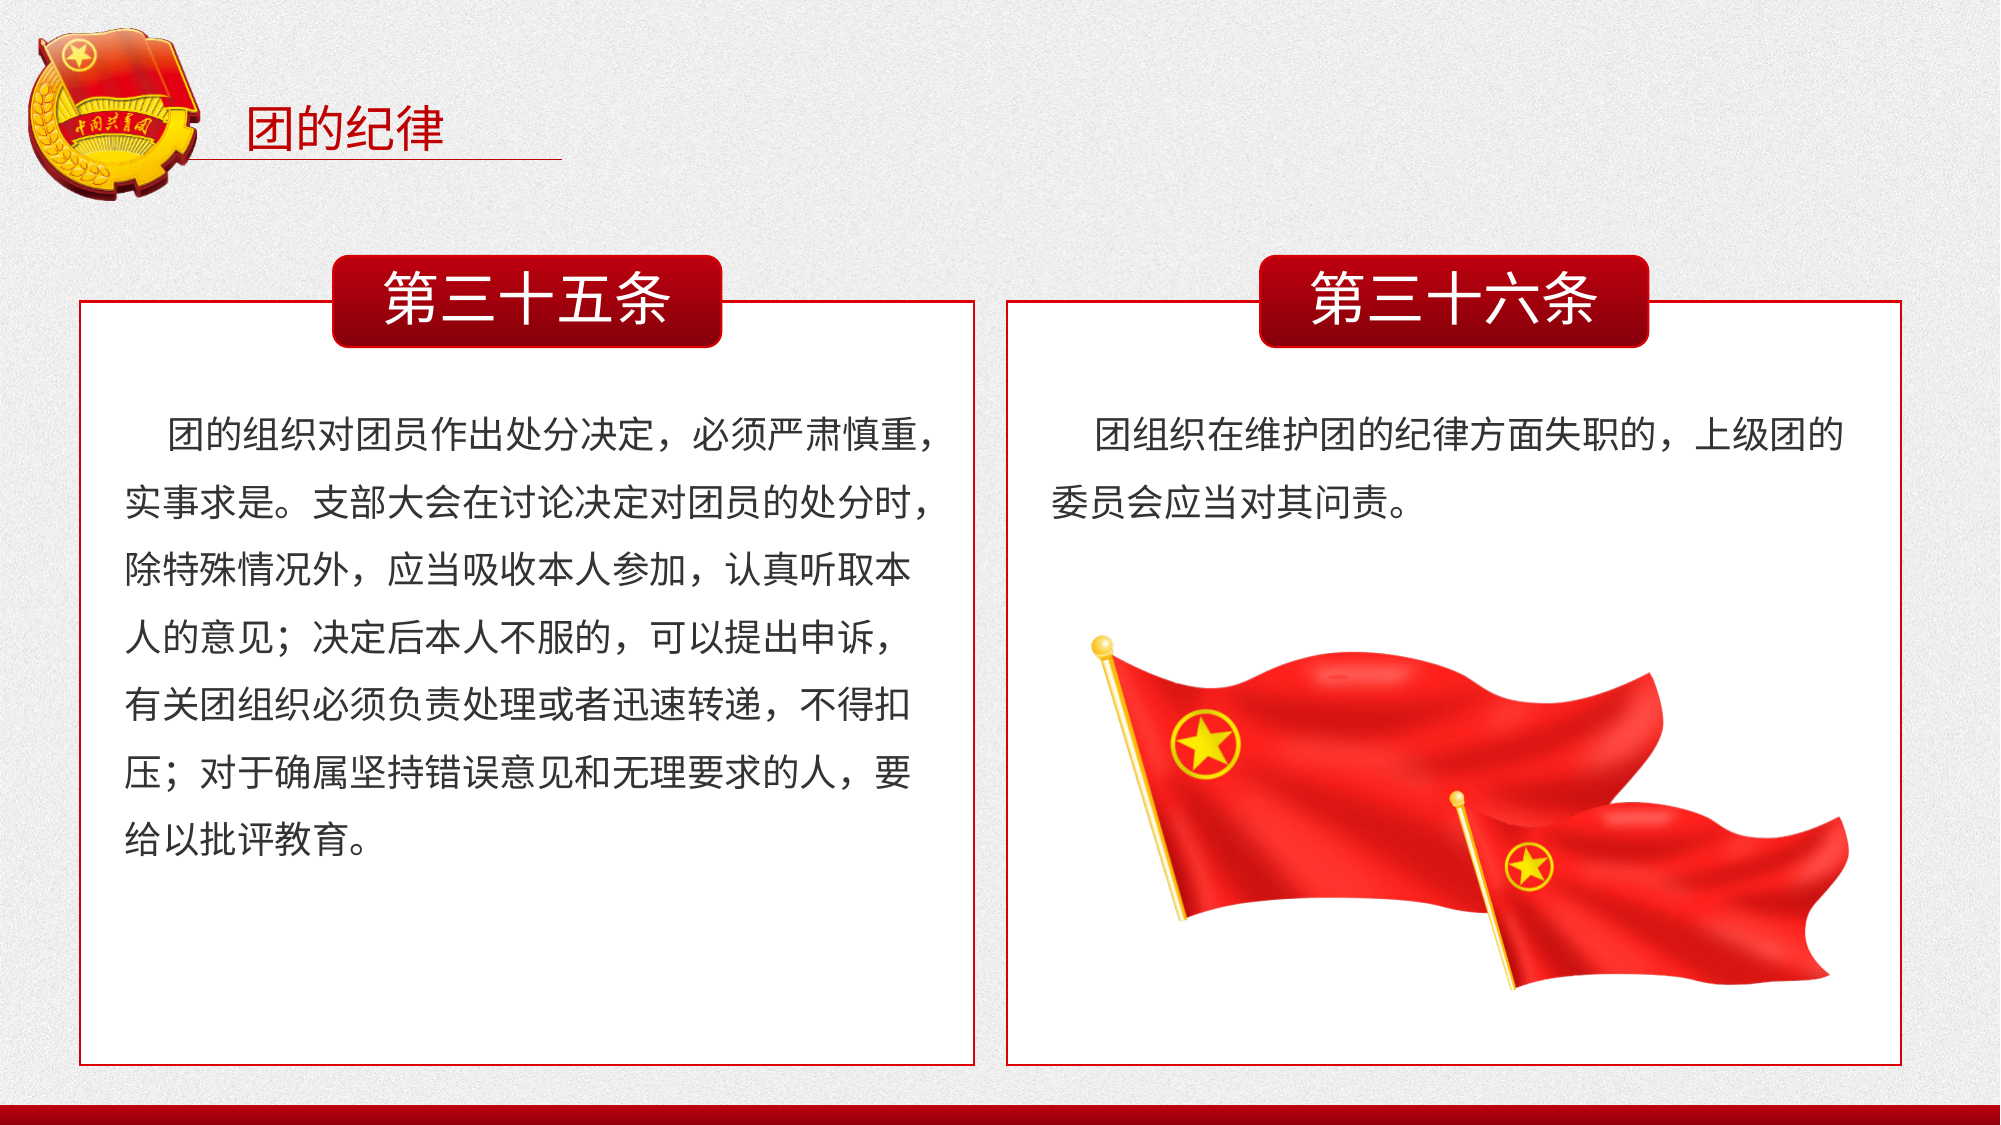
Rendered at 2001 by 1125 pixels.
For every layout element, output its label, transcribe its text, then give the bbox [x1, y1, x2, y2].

text_box 团的纪律 [230, 160, 461, 165]
text_box 团组织在维护团的纪律方面失职的，上级团的委员会应当对其问责。 [1037, 381, 1872, 531]
text_box 团的纪律 [230, 90, 461, 159]
text_box [1006, 300, 1902, 1066]
text_box 团的组织对团员作出处分决定，必须严肃慎重，实事求是。支部大会在讨论决定对团员的处分时，除特殊情况外，应当吸收本人参加，认真听取本人的意见；决定后本人不服的，可以提出申诉，有关团组织必须负责处理或者迅速转递，不得扣压；对于确属坚持错误意见和无理要求的人，要给以批评教育。 [109, 381, 945, 869]
text_box [79, 300, 975, 1066]
text_box 第三十五条 [332, 254, 723, 349]
picture [0, 0, 2001, 1125]
text_box 第三十六条 [1259, 254, 1650, 349]
